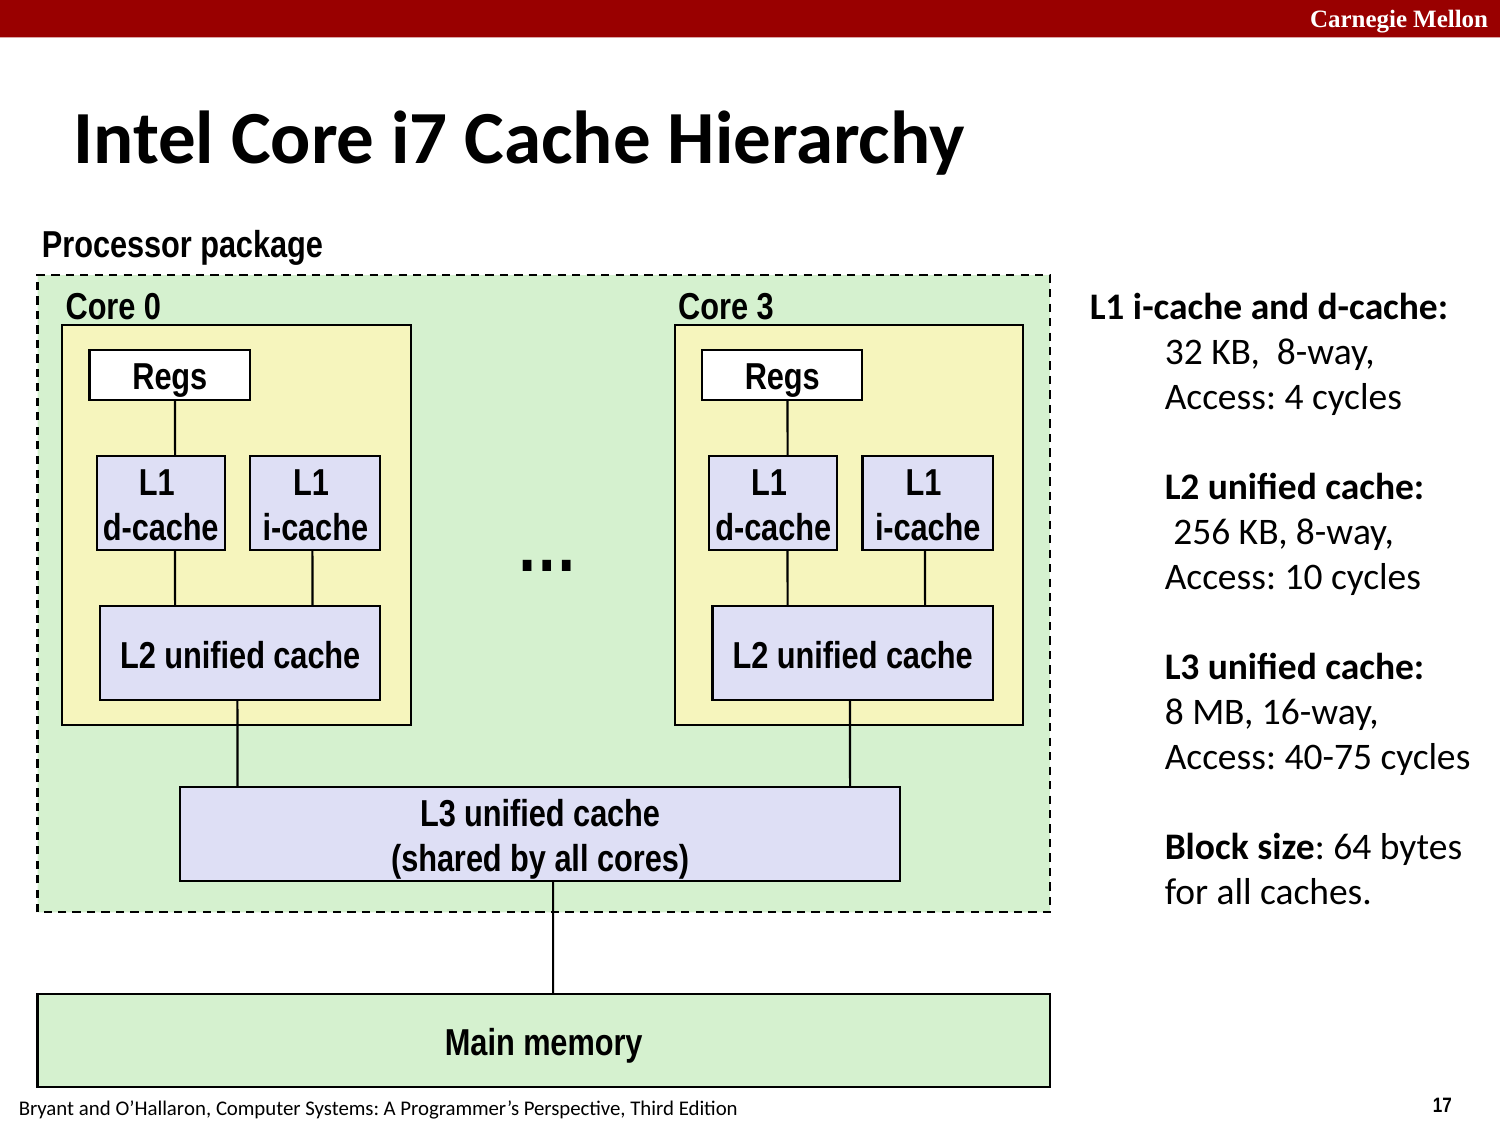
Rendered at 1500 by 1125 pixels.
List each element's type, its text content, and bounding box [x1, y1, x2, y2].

text_box Processor package [27, 212, 338, 273]
text_box [62, 324, 411, 725]
text_box Core 3 [663, 274, 789, 335]
text_box [674, 324, 1024, 725]
text_box Main memory [37, 993, 1050, 1088]
text_box L2 unified cache [712, 606, 993, 700]
text_box Regs [89, 350, 250, 400]
text_box L1 i-cache [249, 456, 381, 550]
text_box … [487, 489, 607, 595]
title Intel Core i7 Cache Hierarchy [58, 71, 1305, 197]
text_box L1 i-cache [862, 456, 993, 550]
text_box L1 d-cache [96, 456, 225, 550]
text_box L2 unified cache [99, 606, 381, 700]
text_box [177, 275, 1050, 913]
text_box [37, 275, 553, 913]
text_box Core 0 [50, 274, 177, 335]
text_box Regs [702, 350, 863, 400]
text_box L1 d-cache [709, 456, 838, 550]
text_box L1 i-cache and d-cache: 32 KB, 8-way, Access: 4 cycles L2 unified cache: 256 KB, 8-way, Access: 10 cycles L3 unified cache: 8 MB, 16-way, Access: 40-75 cycles Block size: 64 bytes for all caches. [1074, 274, 1488, 920]
text_box L3 unified cache (shared by all cores) [180, 787, 900, 882]
